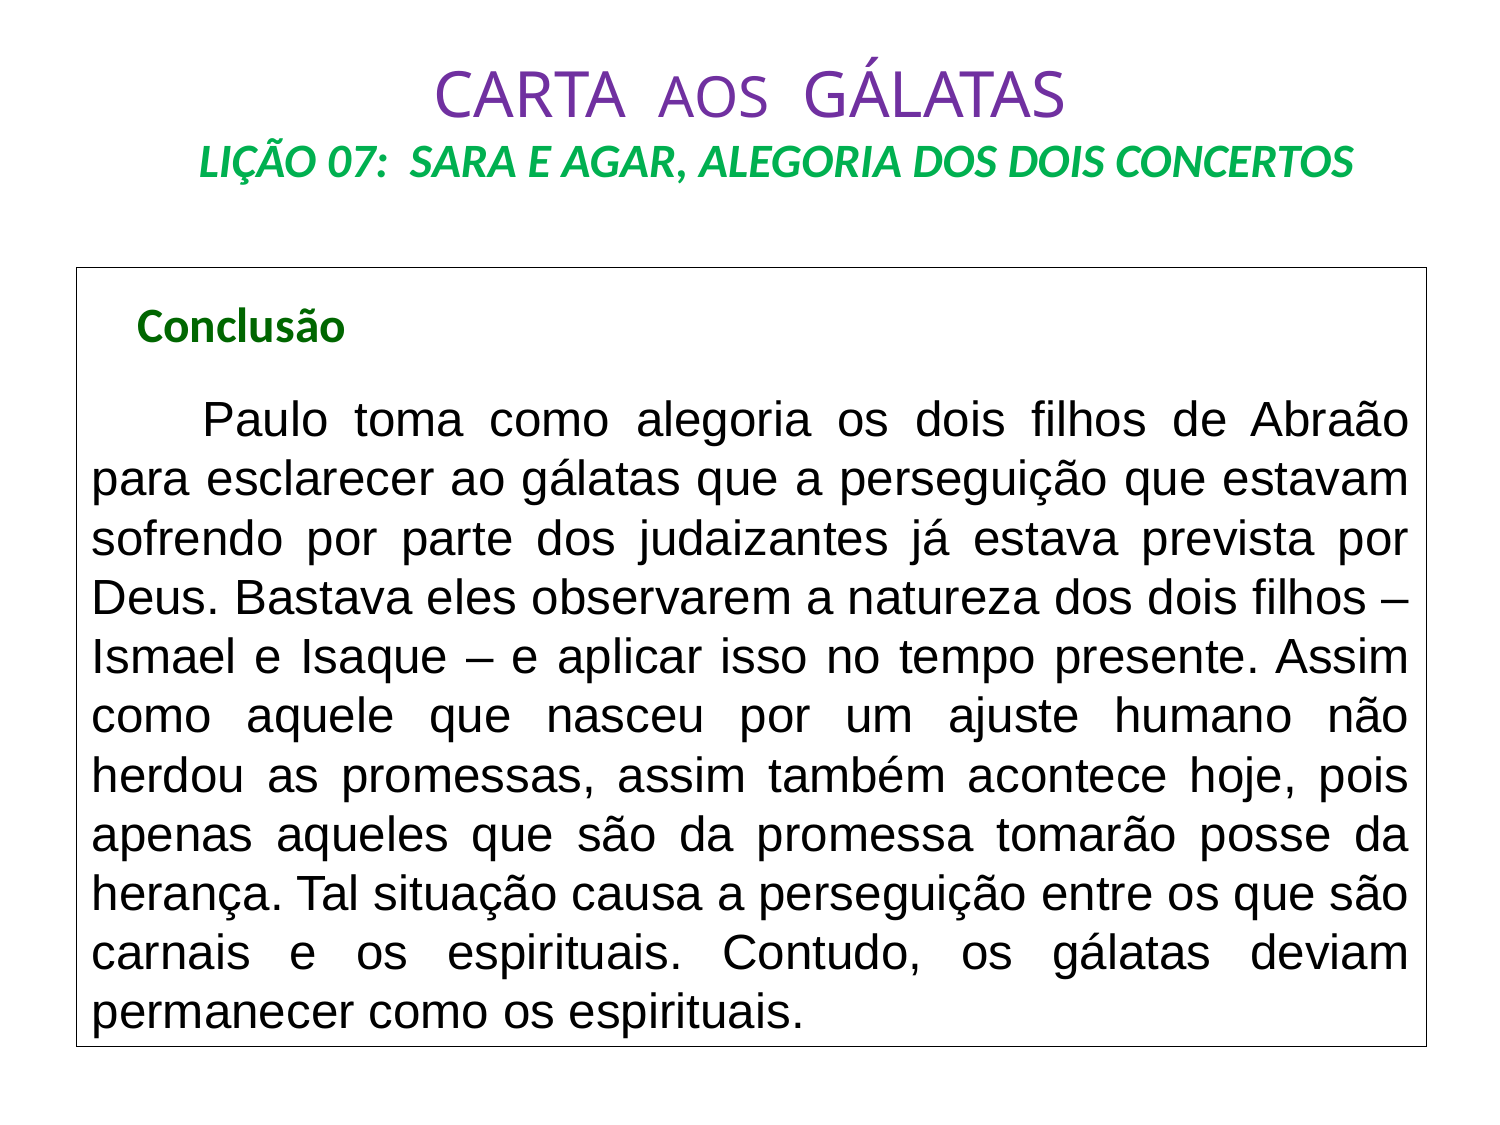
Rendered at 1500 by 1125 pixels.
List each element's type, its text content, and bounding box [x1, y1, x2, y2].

title CARTA AOS GÁLATAS LIÇÃO 07: SARA E AGAR, ALEGORIA DOS DOIS CONCERTOS [75, 45, 1425, 197]
list Conclusão Paulo toma como alegoria os dois filhos de Abraão para esclarecer ao gálatas que a perseguição que estavam sofrendo por parte dos judaizantes já estava prevista por Deus. Bastava eles observarem a natureza dos dois filhos – Ismael e Isaque – e aplicar isso no tempo presente. Assim como aquele que nasceu por um ajuste humano não herdou as promessas, assim também acontece hoje, pois apenas aqueles que são da promessa tomarão posse da herança. Tal situação causa a perseguição entre os que são carnais e os espirituais. Contudo, os gálatas deviam permanecer como os espirituais. [76, 267, 1427, 1047]
